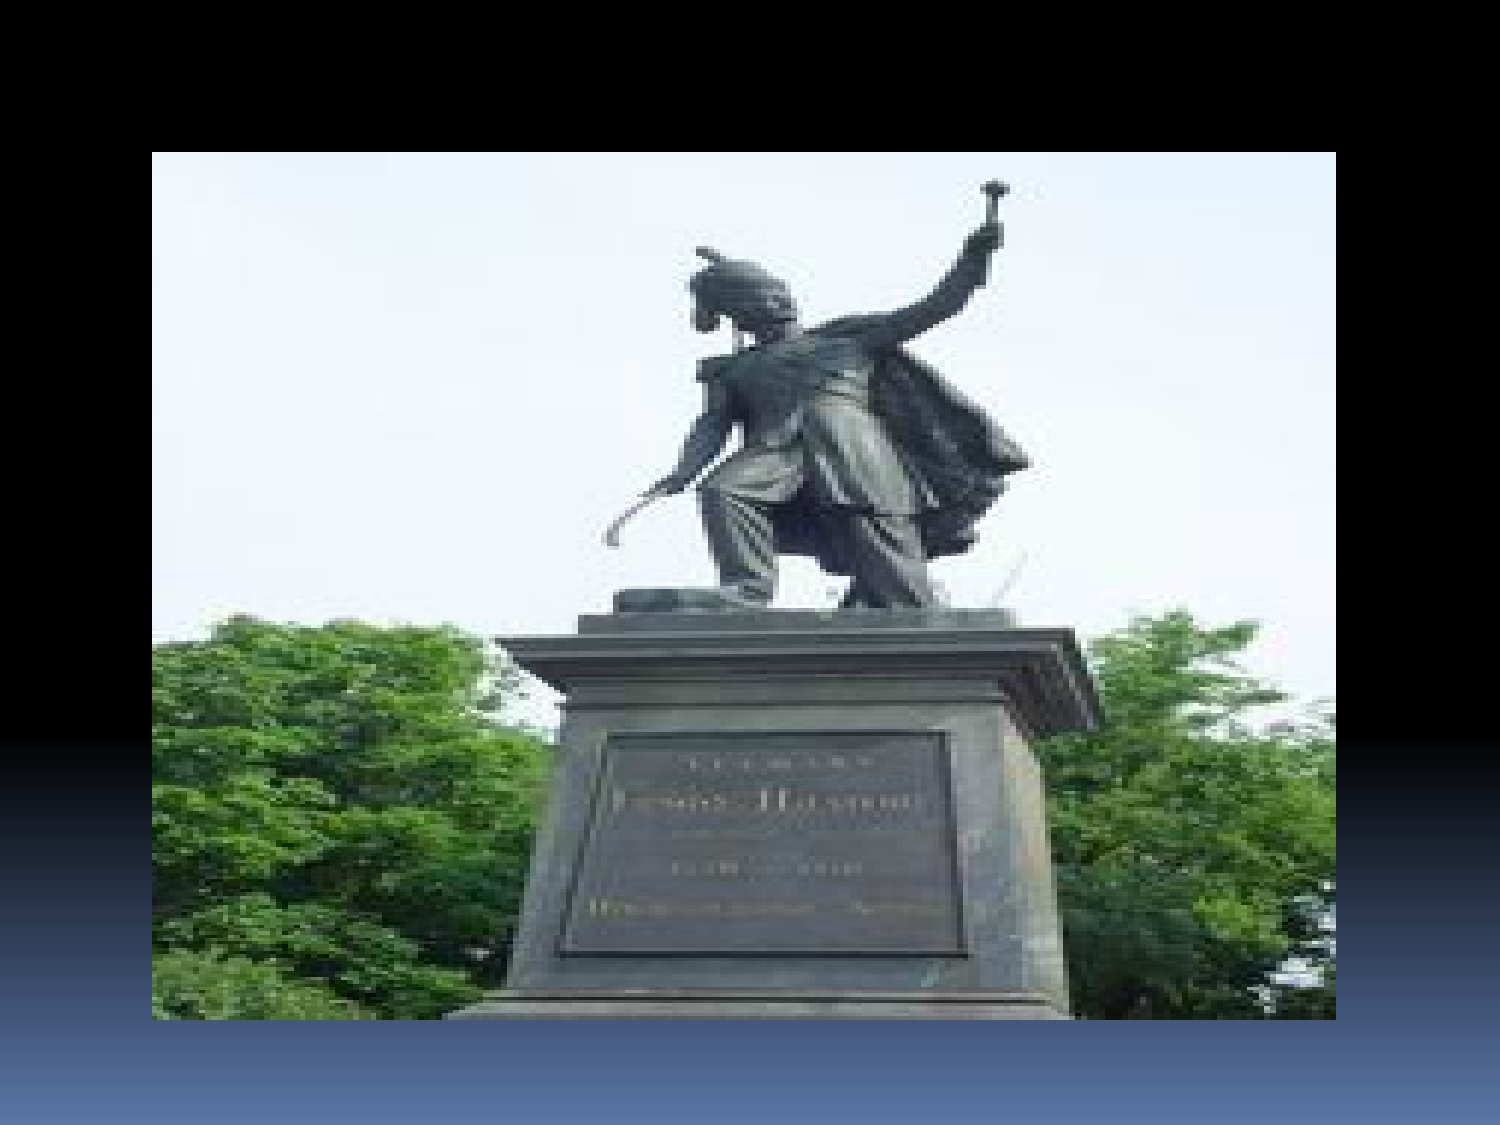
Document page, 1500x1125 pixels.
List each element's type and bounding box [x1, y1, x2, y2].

picture [151, 151, 1337, 1020]
